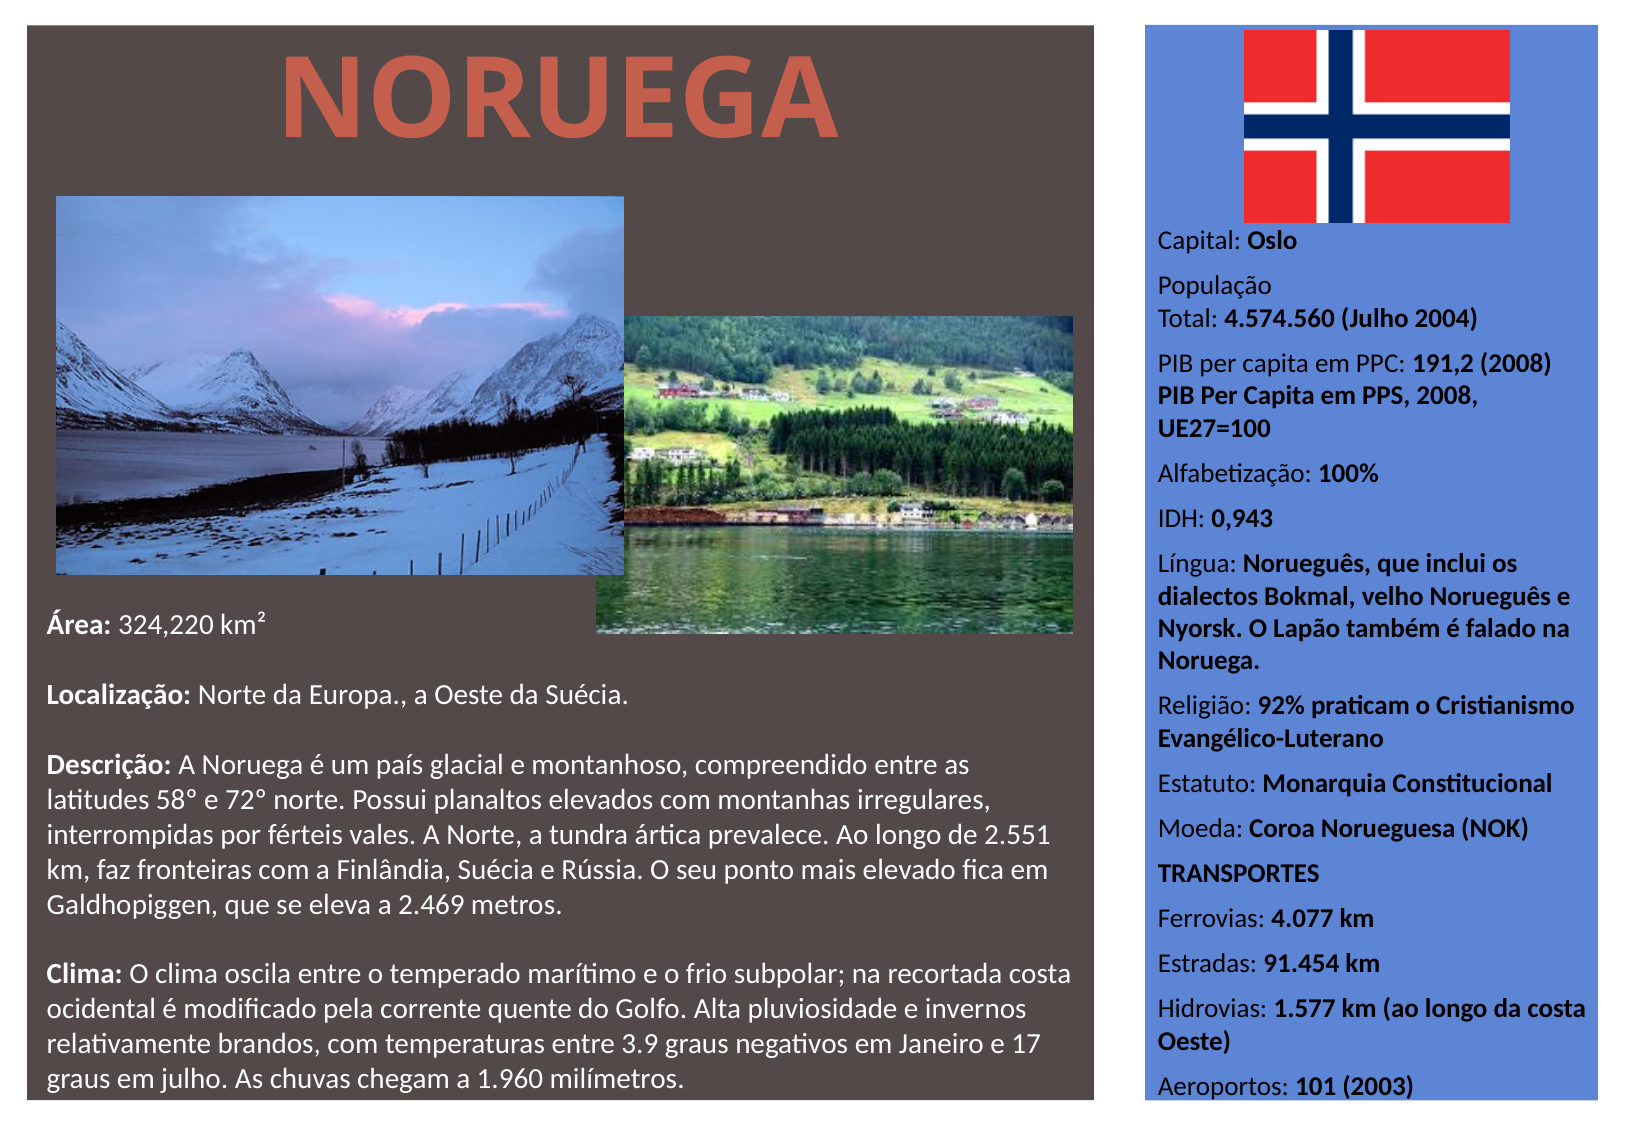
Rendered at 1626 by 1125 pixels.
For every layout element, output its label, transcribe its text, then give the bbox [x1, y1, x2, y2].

text_box noruega [261, 17, 854, 168]
text_box Área: 324,220 km² Localização: Norte da Europa., a Oeste da Suécia. Descrição: A Noruega é um país glacial e montanhoso, compreendido entre as latitudes 58º e 72º norte. Possui planaltos elevados com montanhas irregulares, interrompidas por férteis vales. A Norte, a tundra ártica prevalece. Ao longo de 2.551 km, faz fronteiras com a Finlândia, Suécia e Rússia. O seu ponto mais elevado fica em Galdhopiggen, que se eleva a 2.469 metros. Clima: O clima oscila entre o temperado marítimo e o frio subpolar; na recortada costa ocidental é modificado pela corrente quente do Golfo. Alta pluviosidade e invernos relativamente brandos, com temperaturas entre 3.9 graus negativos em Janeiro e 17 graus em julho. As chuvas chegam a 1.960 milímetros. [31, 597, 1094, 1103]
text_box Capital: Oslo População Total: 4.574.560 (Julho 2004) PIB per capita em PPC: 191,2 (2008) PIB Per Capita em PPS, 2008, UE27=100 Alfabetização: 100% IDH: 0,943 Língua: Norueguês, que inclui os dialectos Bokmal, velho Norueguês e Nyorsk. O Lapão também é falado na Noruega. Religião: 92% praticam o Cristianismo Evangélico-Luterano Estatuto: Monarquia Constitucional Moeda: Coroa Norueguesa (NOK) TRANSPORTES Ferrovias: 4.077 km Estradas: 91.454 km Hidrovias: 1.577 km (ao longo da costa Oeste) Aeroportos: 101 (2003) [1143, 215, 1604, 1108]
picture [1244, 29, 1510, 224]
picture [56, 195, 1073, 634]
